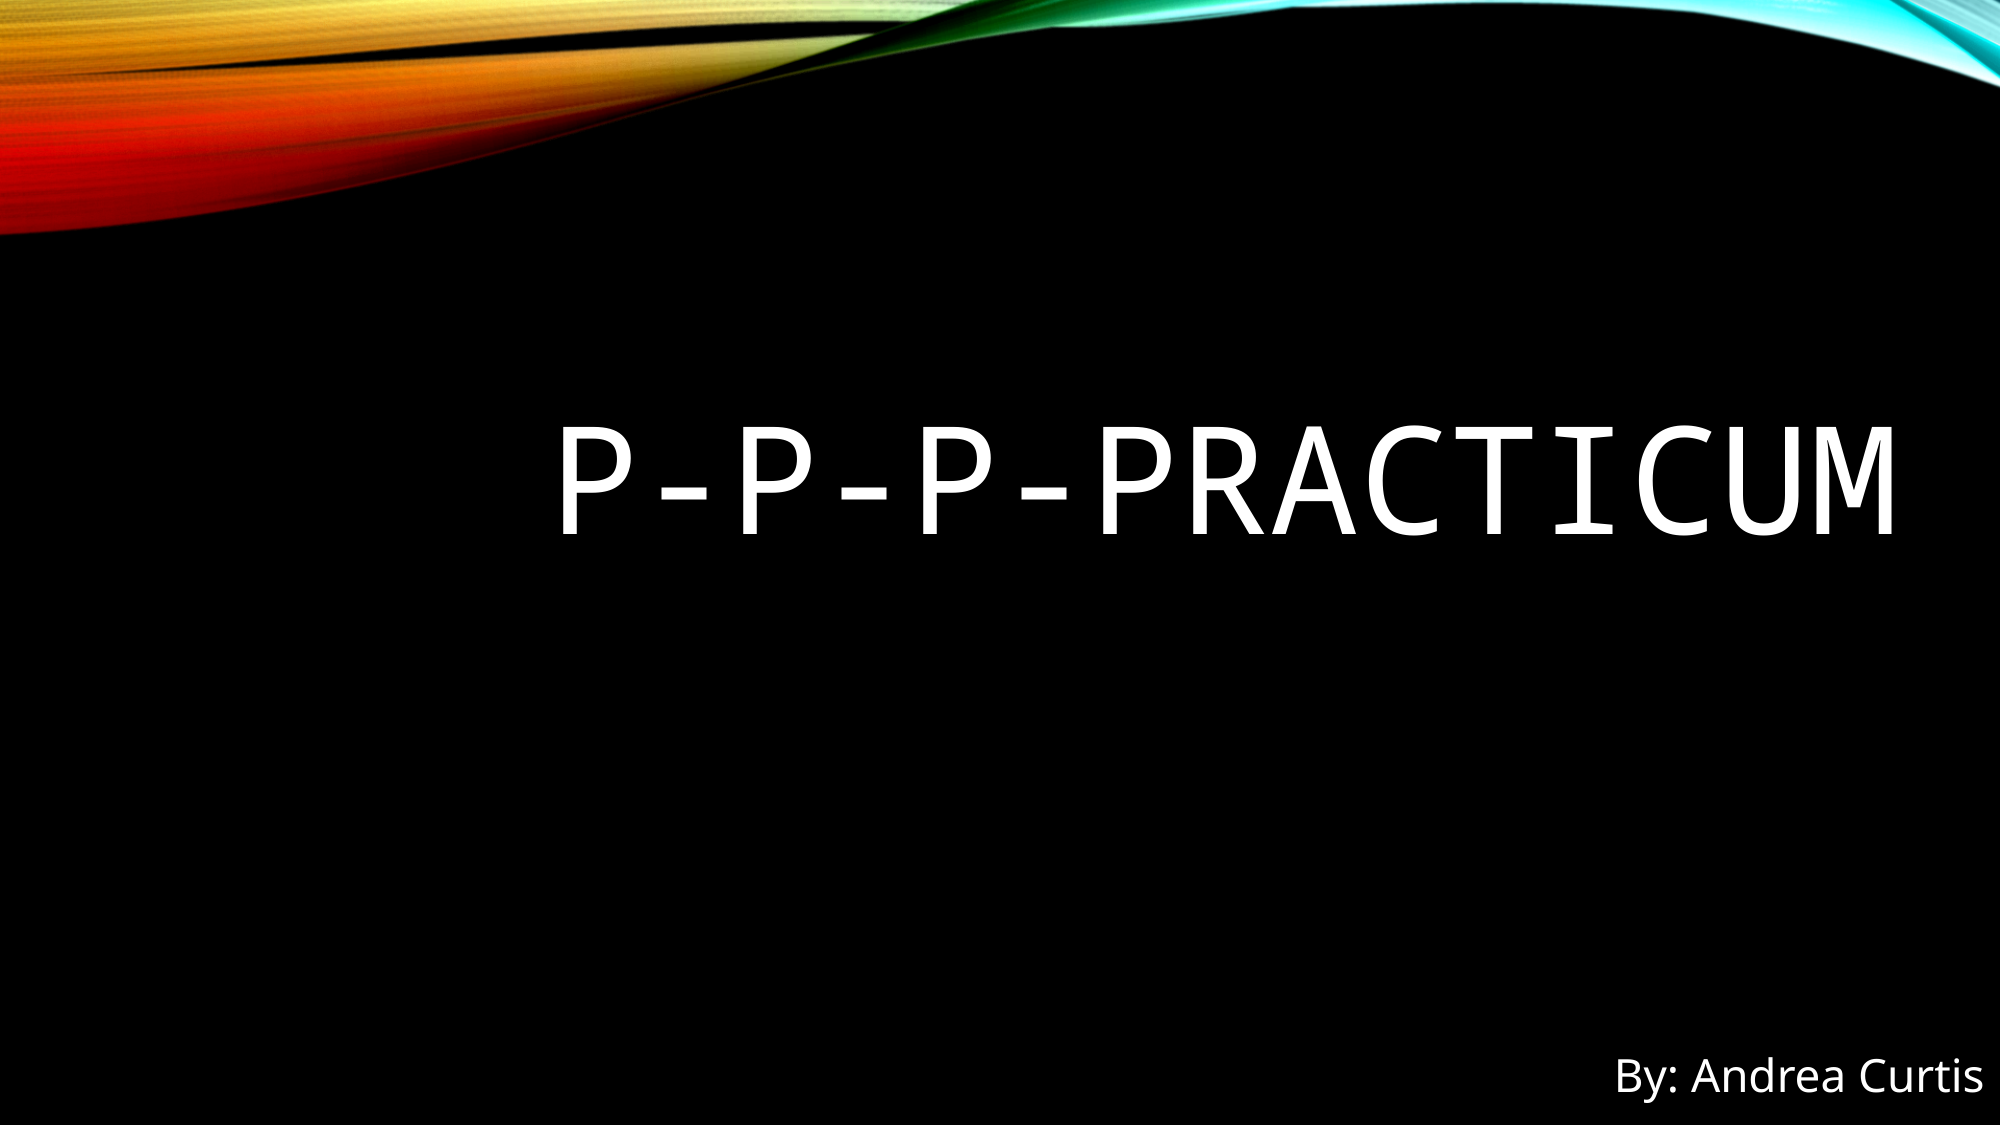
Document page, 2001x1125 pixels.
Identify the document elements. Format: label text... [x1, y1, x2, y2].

picture [0, 0, 2000, 237]
title P-P-P-PRACTICUM [450, 336, 2000, 637]
subtitle By: Andrea Curtis [450, 1045, 2000, 1125]
